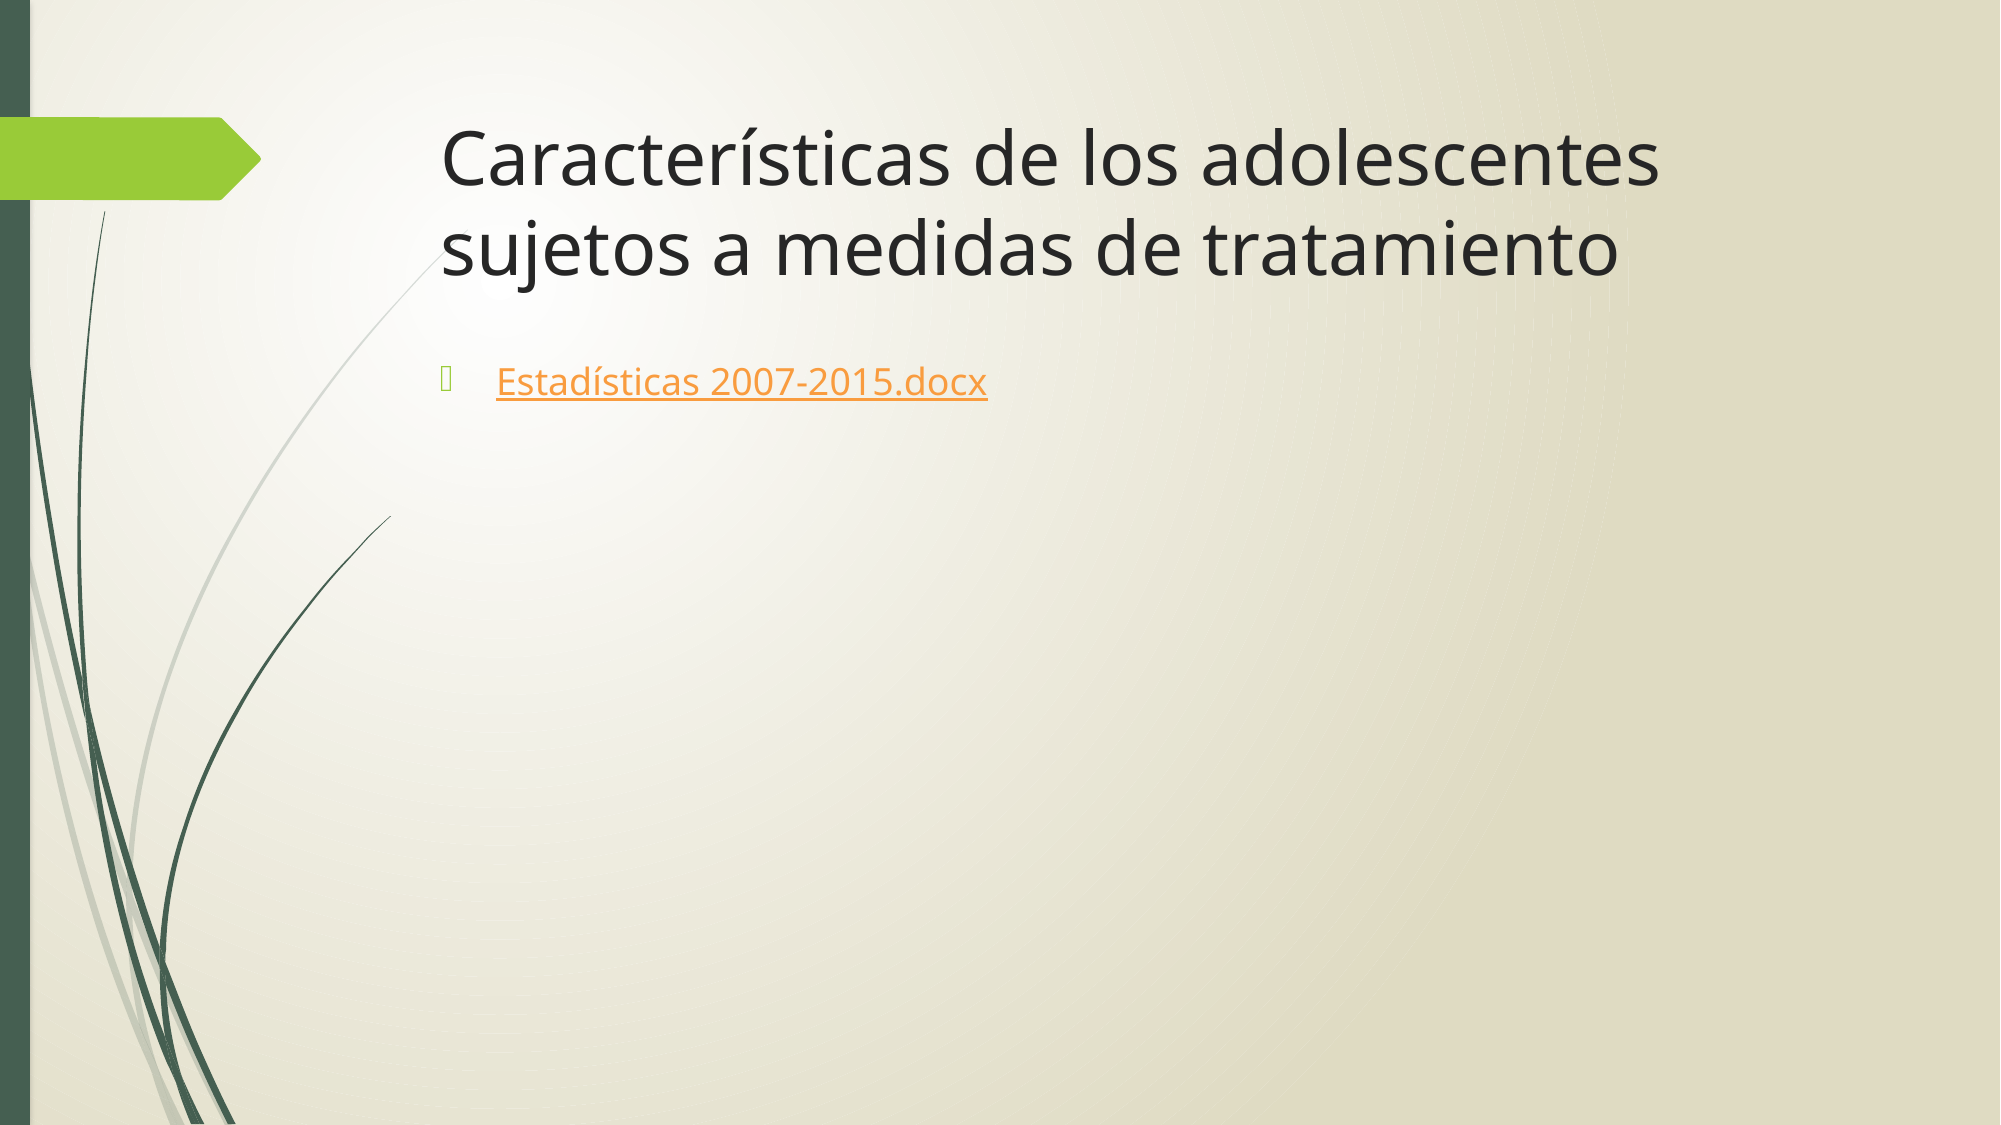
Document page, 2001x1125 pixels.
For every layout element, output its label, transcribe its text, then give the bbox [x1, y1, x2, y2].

title Características de los adolescentes sujetos a medidas de tratamiento [425, 102, 1888, 313]
list Estadísticas 2007-2015.docx [424, 350, 1888, 970]
